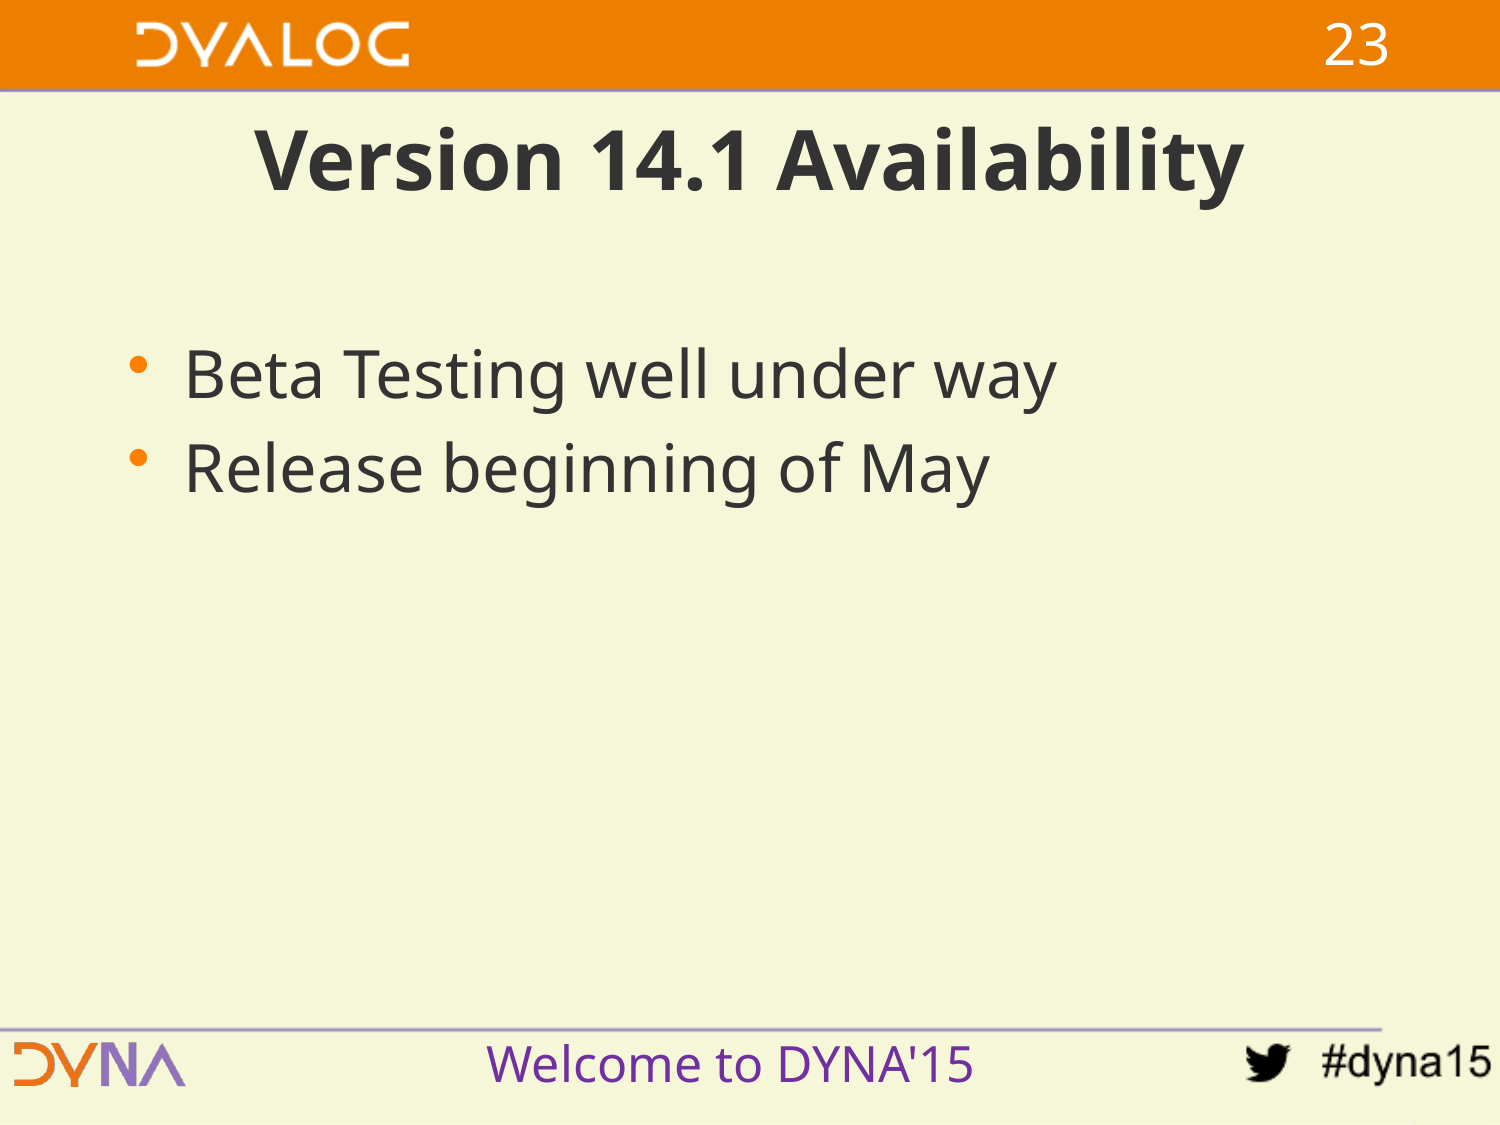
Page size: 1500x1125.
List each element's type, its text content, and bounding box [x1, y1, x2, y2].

title Version 14.1 Availability [112, 99, 1388, 288]
footer Welcome to DYNA'15 [249, 1025, 1213, 1100]
slide_number 22 [1299, 0, 1406, 75]
list Beta Testing well under way Release beginning of May [112, 324, 1388, 1000]
picture [0, 0, 1500, 1125]
